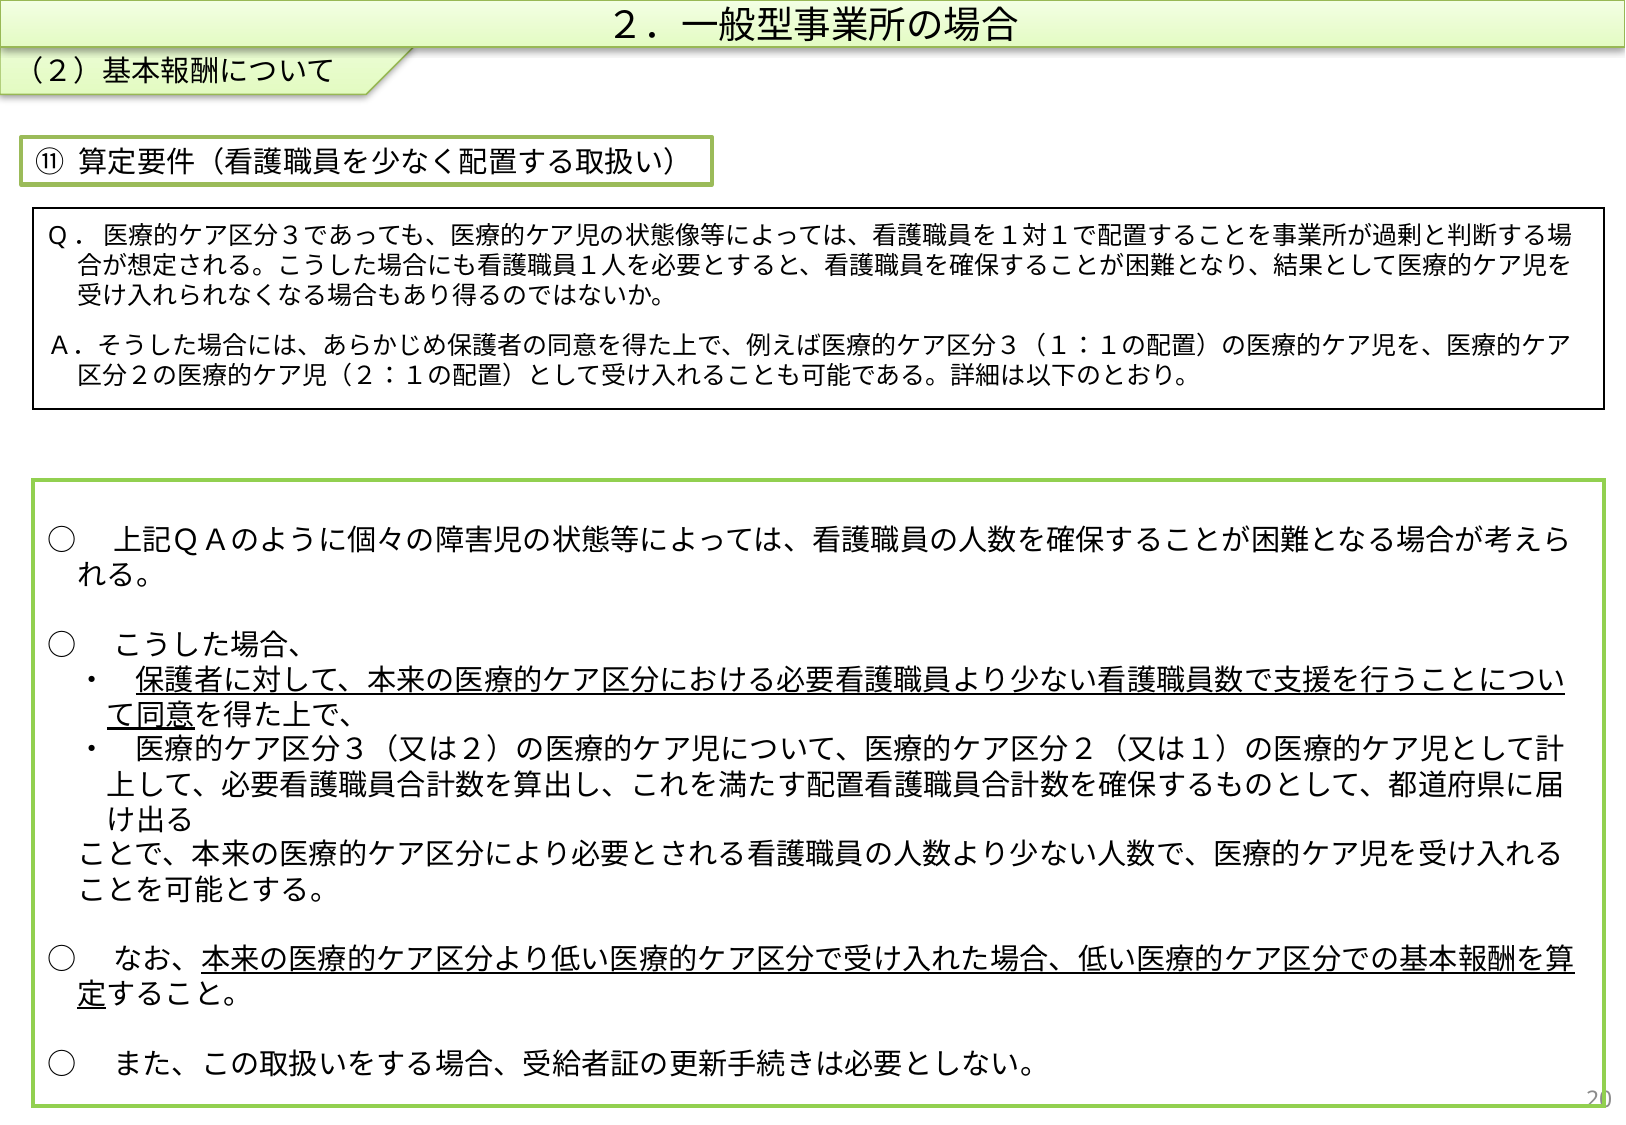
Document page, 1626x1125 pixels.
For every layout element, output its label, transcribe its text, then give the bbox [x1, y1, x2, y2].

text_box Q． 医療的ケア区分３であっても、医療的ケア児の状態像等によっては、看護職員を１対１で配置することを事業所が過剰と判断する場合が想定される。こうした場合にも看護職員１人を必要とすると、看護職員を確保することが困難となり、結果として医療的ケア児を受け入れられなくなる場合もあり得るのではないか。 Ａ．そうした場合には、あらかじめ保護者の同意を得た上で、例えば医療的ケア区分３（１：１の配置）の医療的ケア児を、医療的ケア区分２の医療的ケア児（２：１の配置）として受け入れることも可能である。詳細は以下のとおり。 [32, 208, 1604, 409]
text_box ⑪ 算定要件（看護職員を少なく配置する取扱い） [19, 135, 714, 187]
text_box ○ 上記ＱＡのように個々の障害児の状態等によっては、看護職員の人数を確保することが困難となる場合が考えられる。 ○ こうした場合、 ・ 保護者に対して、本来の医療的ケア区分における必要看護職員より少ない看護職員数で支援を行うことについて同意を得た上で、 ・ 医療的ケア区分３（又は２）の医療的ケア児について、医療的ケア区分２（又は１）の医療的ケア児として計上して、必要看護職員合計数を算出し、これを満たす配置看護職員合計数を確保するものとして、都道府県に届け出る ことで、本来の医療的ケア区分により必要とされる看護職員の人数より少ない人数で、医療的ケア児を受け入れることを可能とする。 ○ なお、本来の医療的ケア区分より低い医療的ケア区分で受け入れた場合、低い医療的ケア区分での基本報酬を算定すること。 ○ また、この取扱いをする場合、受給者証の更新手続きは必要としない。 [32, 479, 1604, 1106]
text_box ２．一般型事業所の場合 [0, 0, 1625, 48]
text_box （２）基本報酬について [0, 56, 404, 96]
slide_number 19 [1248, 1070, 1625, 1125]
